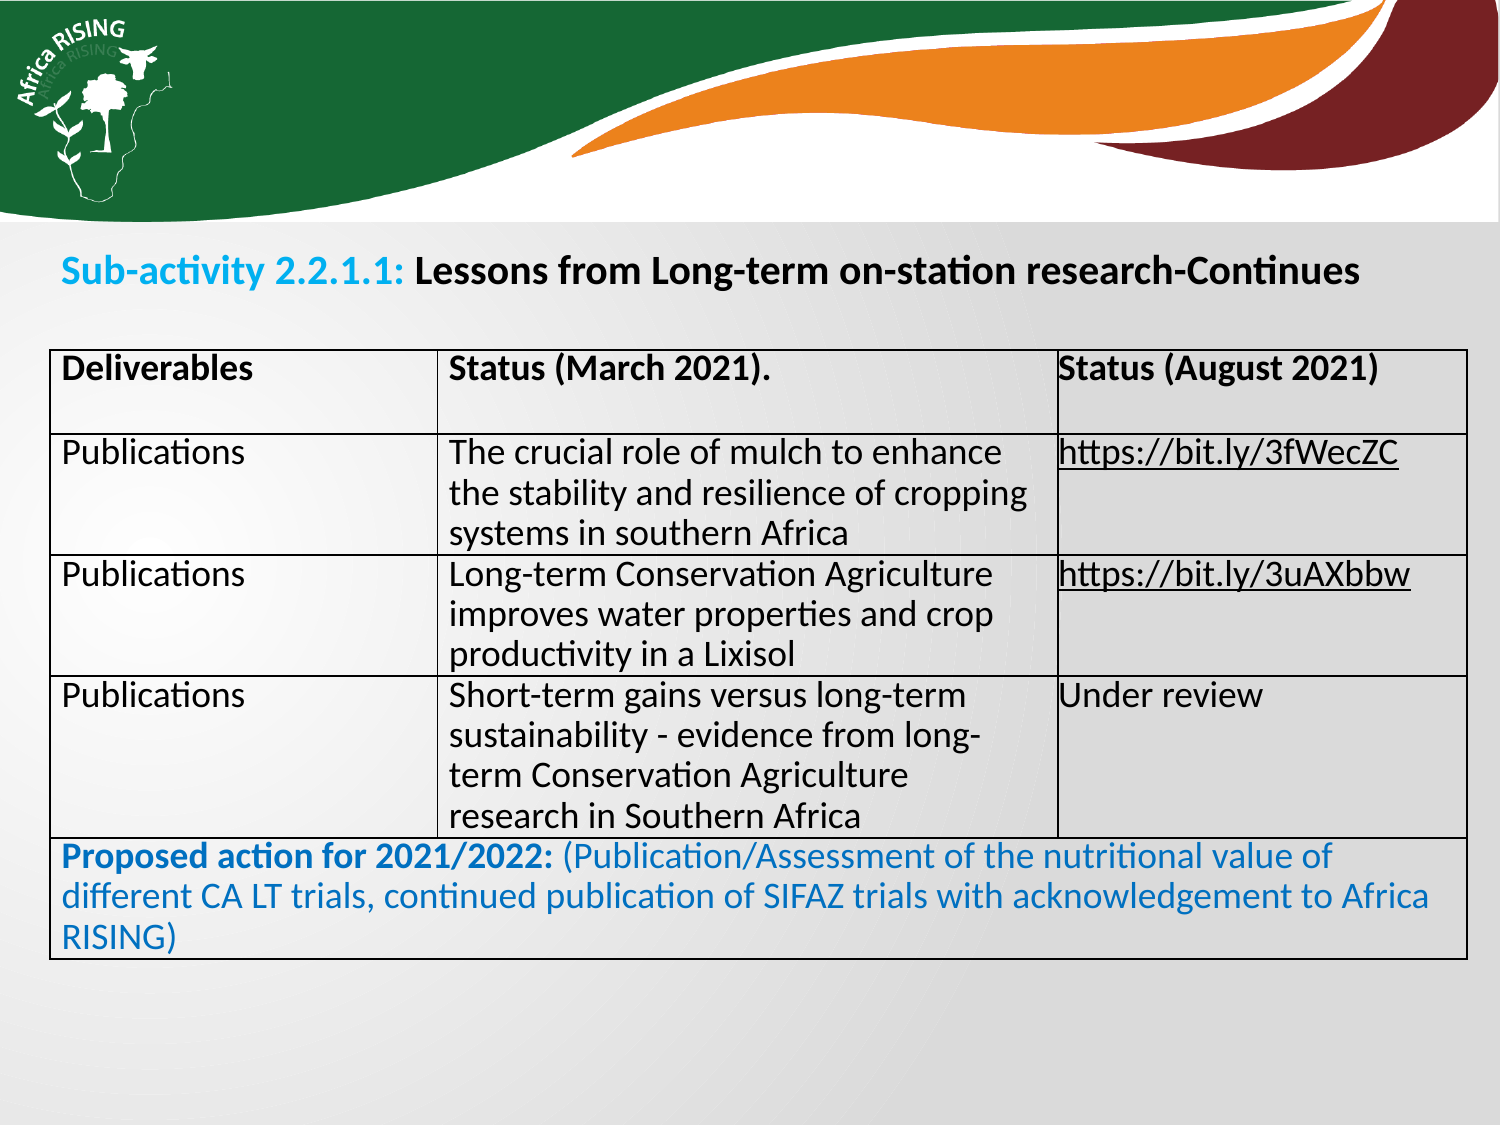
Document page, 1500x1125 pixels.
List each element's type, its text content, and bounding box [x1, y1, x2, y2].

table_header Status (August 2021) [1059, 351, 1466, 433]
table_cell Long-term Conservation Agriculture improves water properties and crop productivity in a Lixisol [438, 556, 1057, 675]
table_cell Under review [1059, 677, 1466, 837]
table_header Status (March 2021). [438, 351, 1057, 433]
table_cell https://bit.ly/3uAXbbw [1059, 556, 1466, 675]
table_header Deliverables [51, 351, 437, 433]
table_cell Proposed action for 2021/2022: (Publication/Assessment of the nutritional value of different CA LT trials, continued publication of SIFAZ trials with acknowledgement to Africa RISING) [51, 839, 1466, 958]
table_cell The crucial role of mulch to enhance the stability and resilience of cropping systems in southern Africa [438, 435, 1057, 554]
table_cell Publications [51, 435, 437, 554]
table_cell Publications [51, 556, 437, 675]
table_cell https://bit.ly/3fWecZC [1059, 435, 1466, 554]
table_cell Publications [51, 677, 437, 837]
text_box Sub-activity 2.2.1.1: Lessons from Long-term on-station research-Continues [46, 235, 1450, 301]
picture [0, 0, 1499, 222]
table_cell Short-term gains versus long-term sustainability - evidence from long-term Conservation Agriculture research in Southern Africa [438, 677, 1057, 837]
